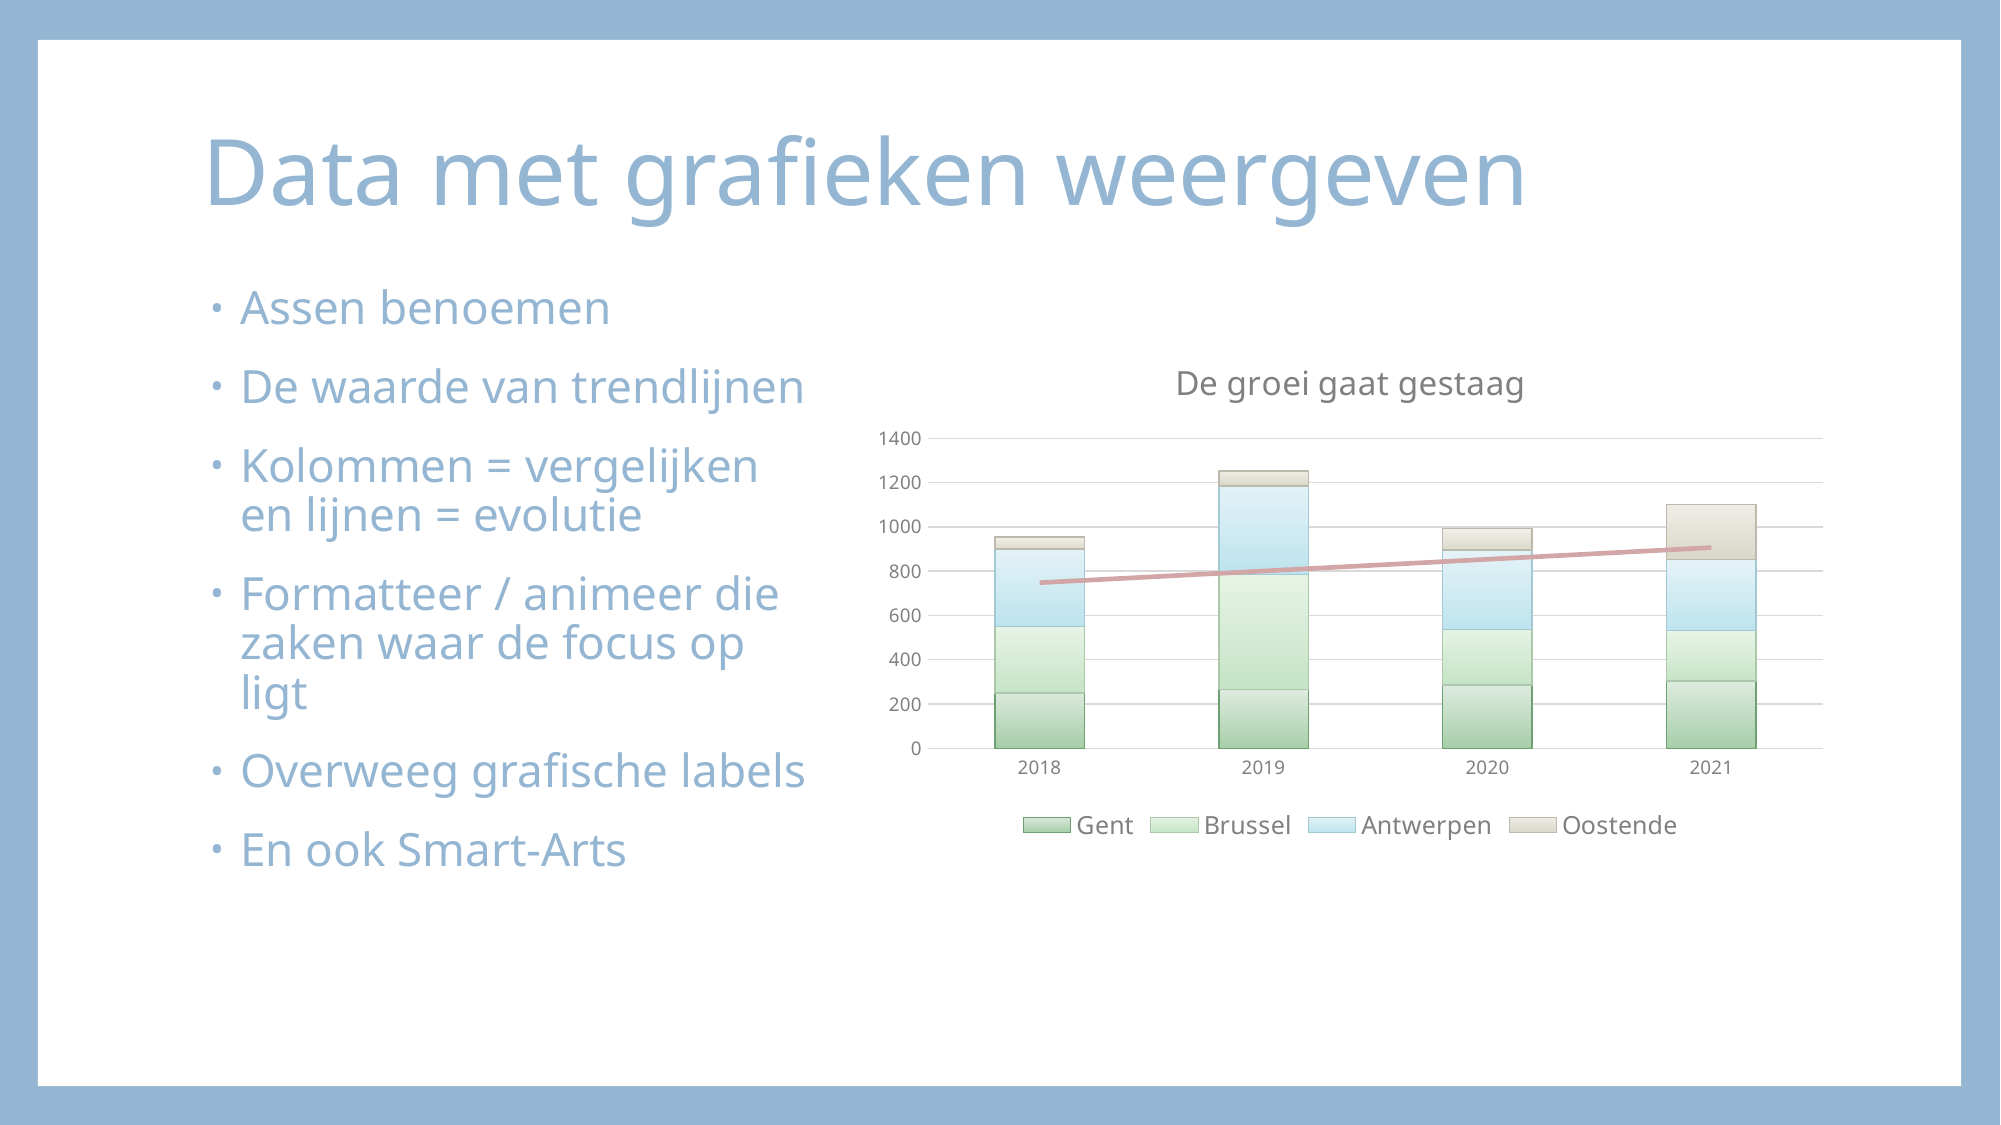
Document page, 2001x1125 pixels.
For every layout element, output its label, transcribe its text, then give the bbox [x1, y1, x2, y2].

title Data met grafieken weergeven [187, 99, 1808, 252]
chart [857, 332, 1844, 849]
list Assen benoemen De waarde van trendlijnen Kolommen = vergelijken en lijnen = evolutie Formatteer / animeer die zaken waar de focus op ligt Overweeg grafische labels En ook Smart-Arts [187, 278, 835, 1000]
